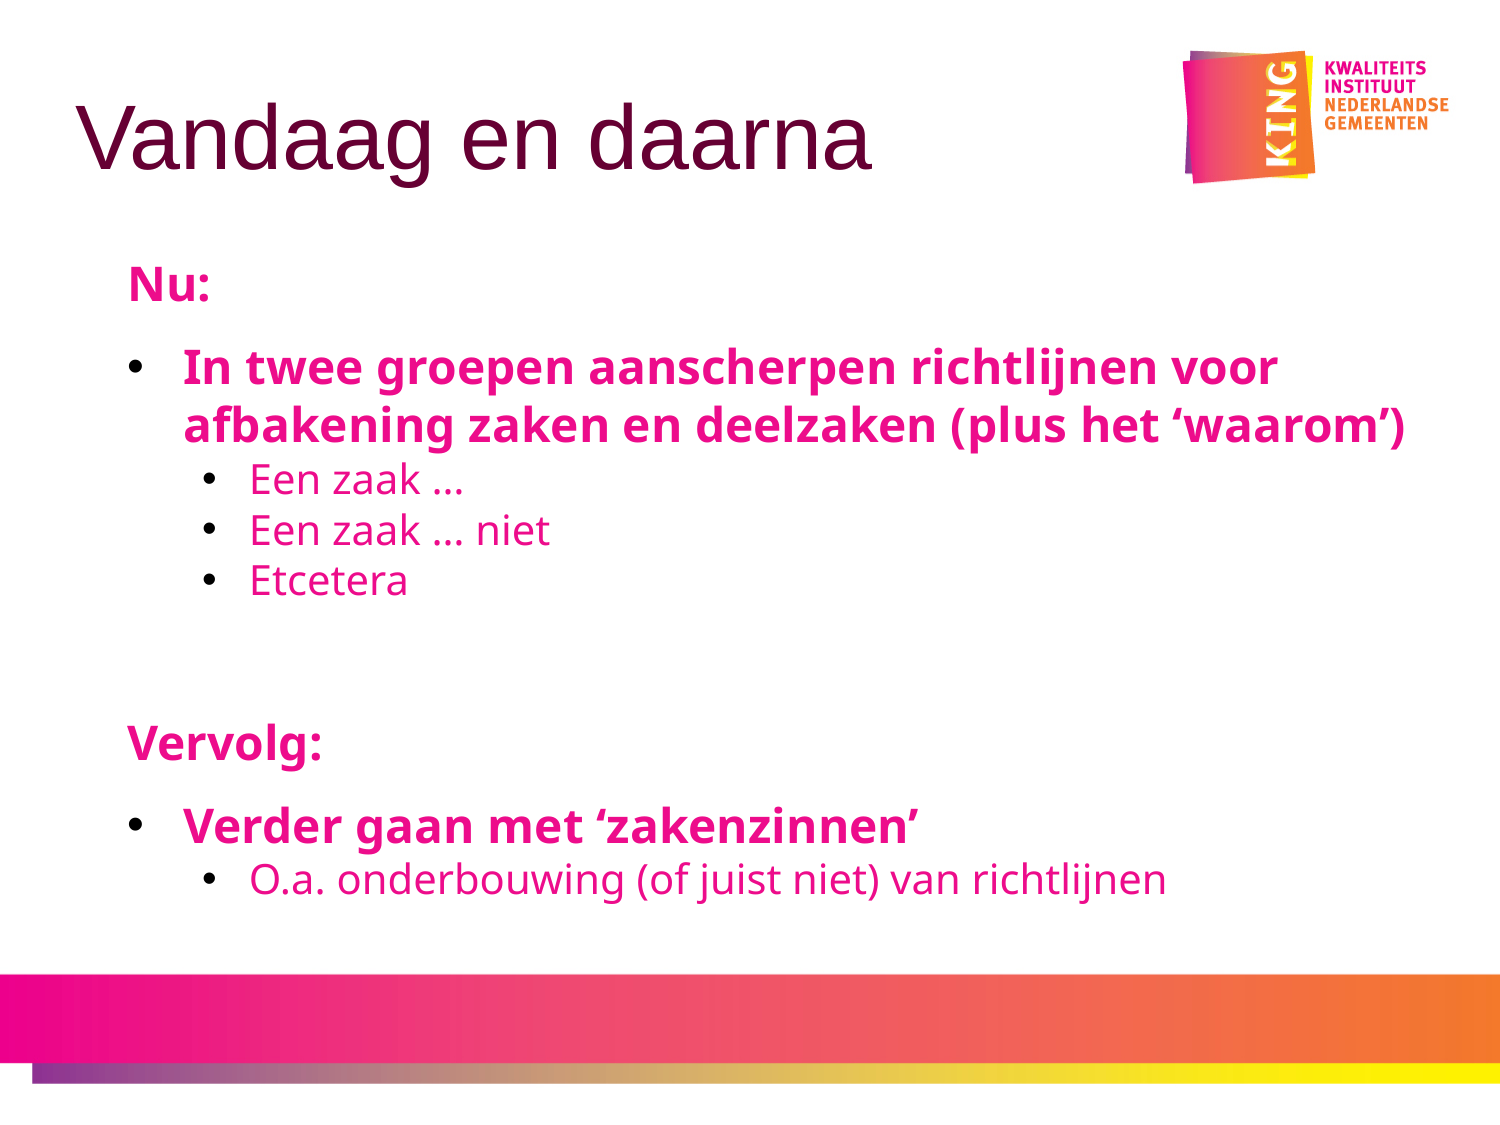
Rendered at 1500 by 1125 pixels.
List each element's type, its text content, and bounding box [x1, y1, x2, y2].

list Nu: In twee groepen aanscherpen richtlijnen voor afbakening zaken en deelzaken (plus het ‘waarom’) Een zaak … Een zaak … niet Etcetera Vervolg: Verder gaan met ‘zakenzinnen’ O.a. onderbouwing (of juist niet) van richtlijnen [111, 245, 1500, 989]
picture [0, 0, 1500, 1125]
title Vandaag en daarna [74, 44, 1425, 233]
